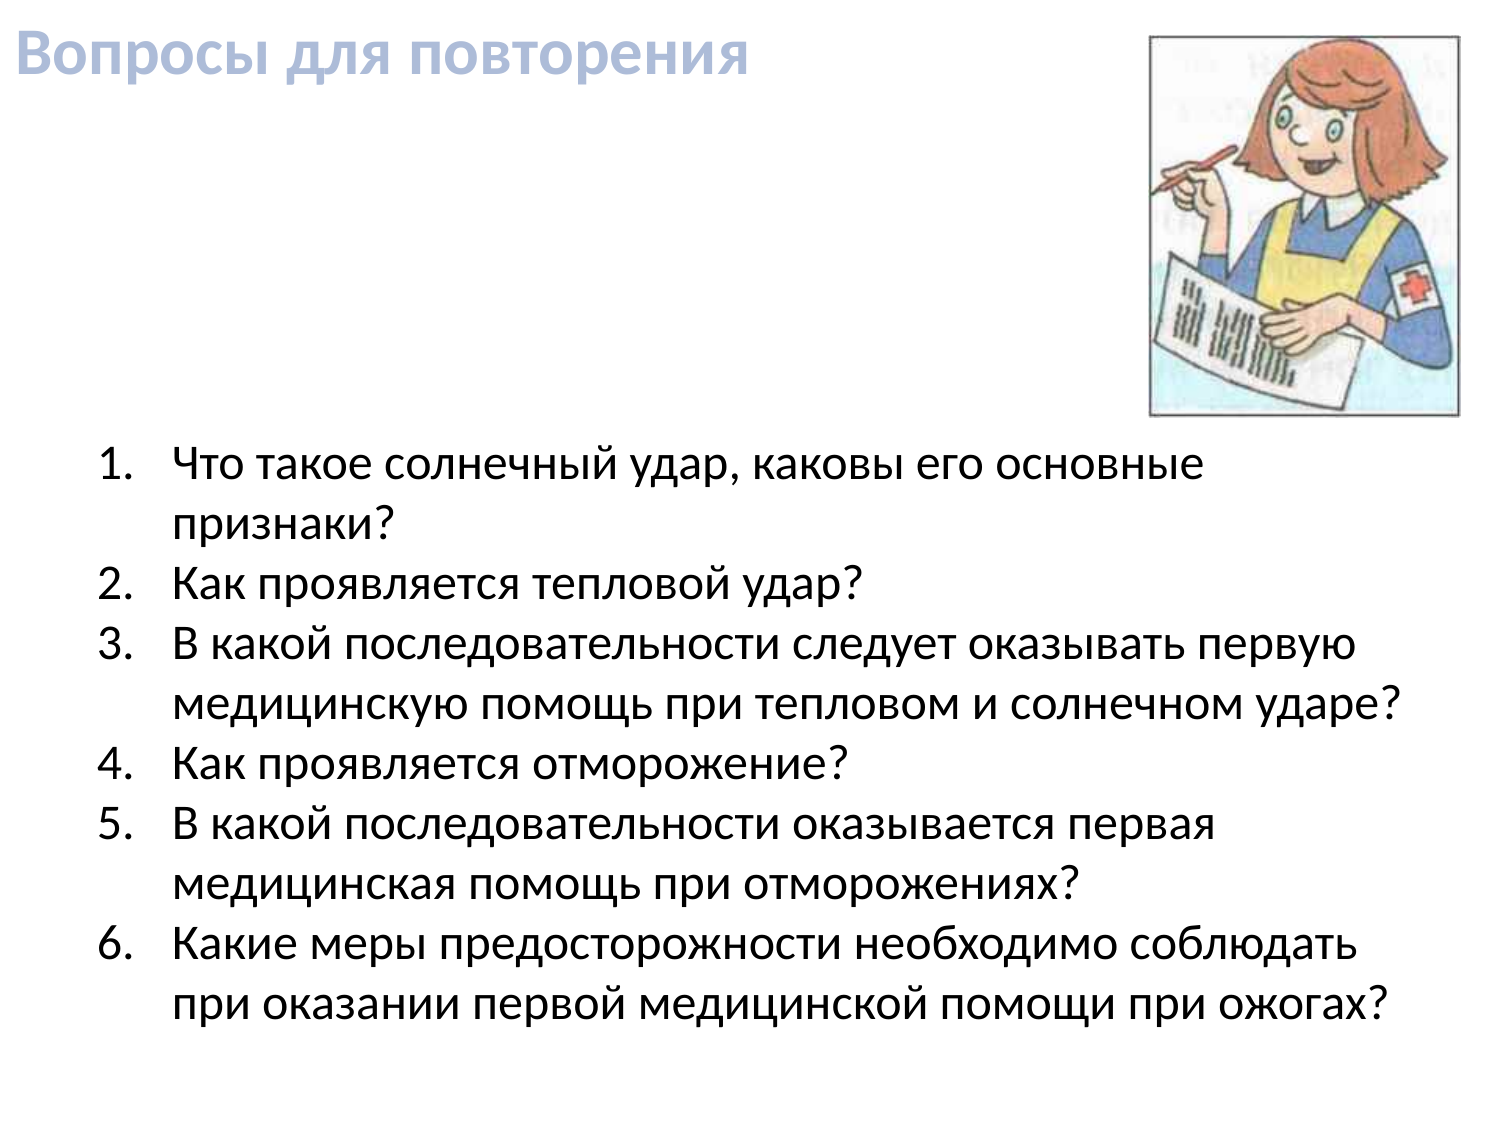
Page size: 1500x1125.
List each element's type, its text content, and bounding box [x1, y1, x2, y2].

text_box Вопросы для повторения [0, 0, 1500, 95]
picture [1148, 34, 1462, 419]
text_box Что такое солнечный удар, каковы его основные признаки? Как проявляется тепловой удар? В какой последовательности следует оказывать первую медицинскую помощь при тепловом и солнечном ударе? Как проявляется отморожение? В какой последовательности оказывается первая медицинская помощь при отморожениях? Какие меры предосторожности необходимо соблюдать при оказании первой медицинской помощи при ожогах? [82, 421, 1454, 1037]
